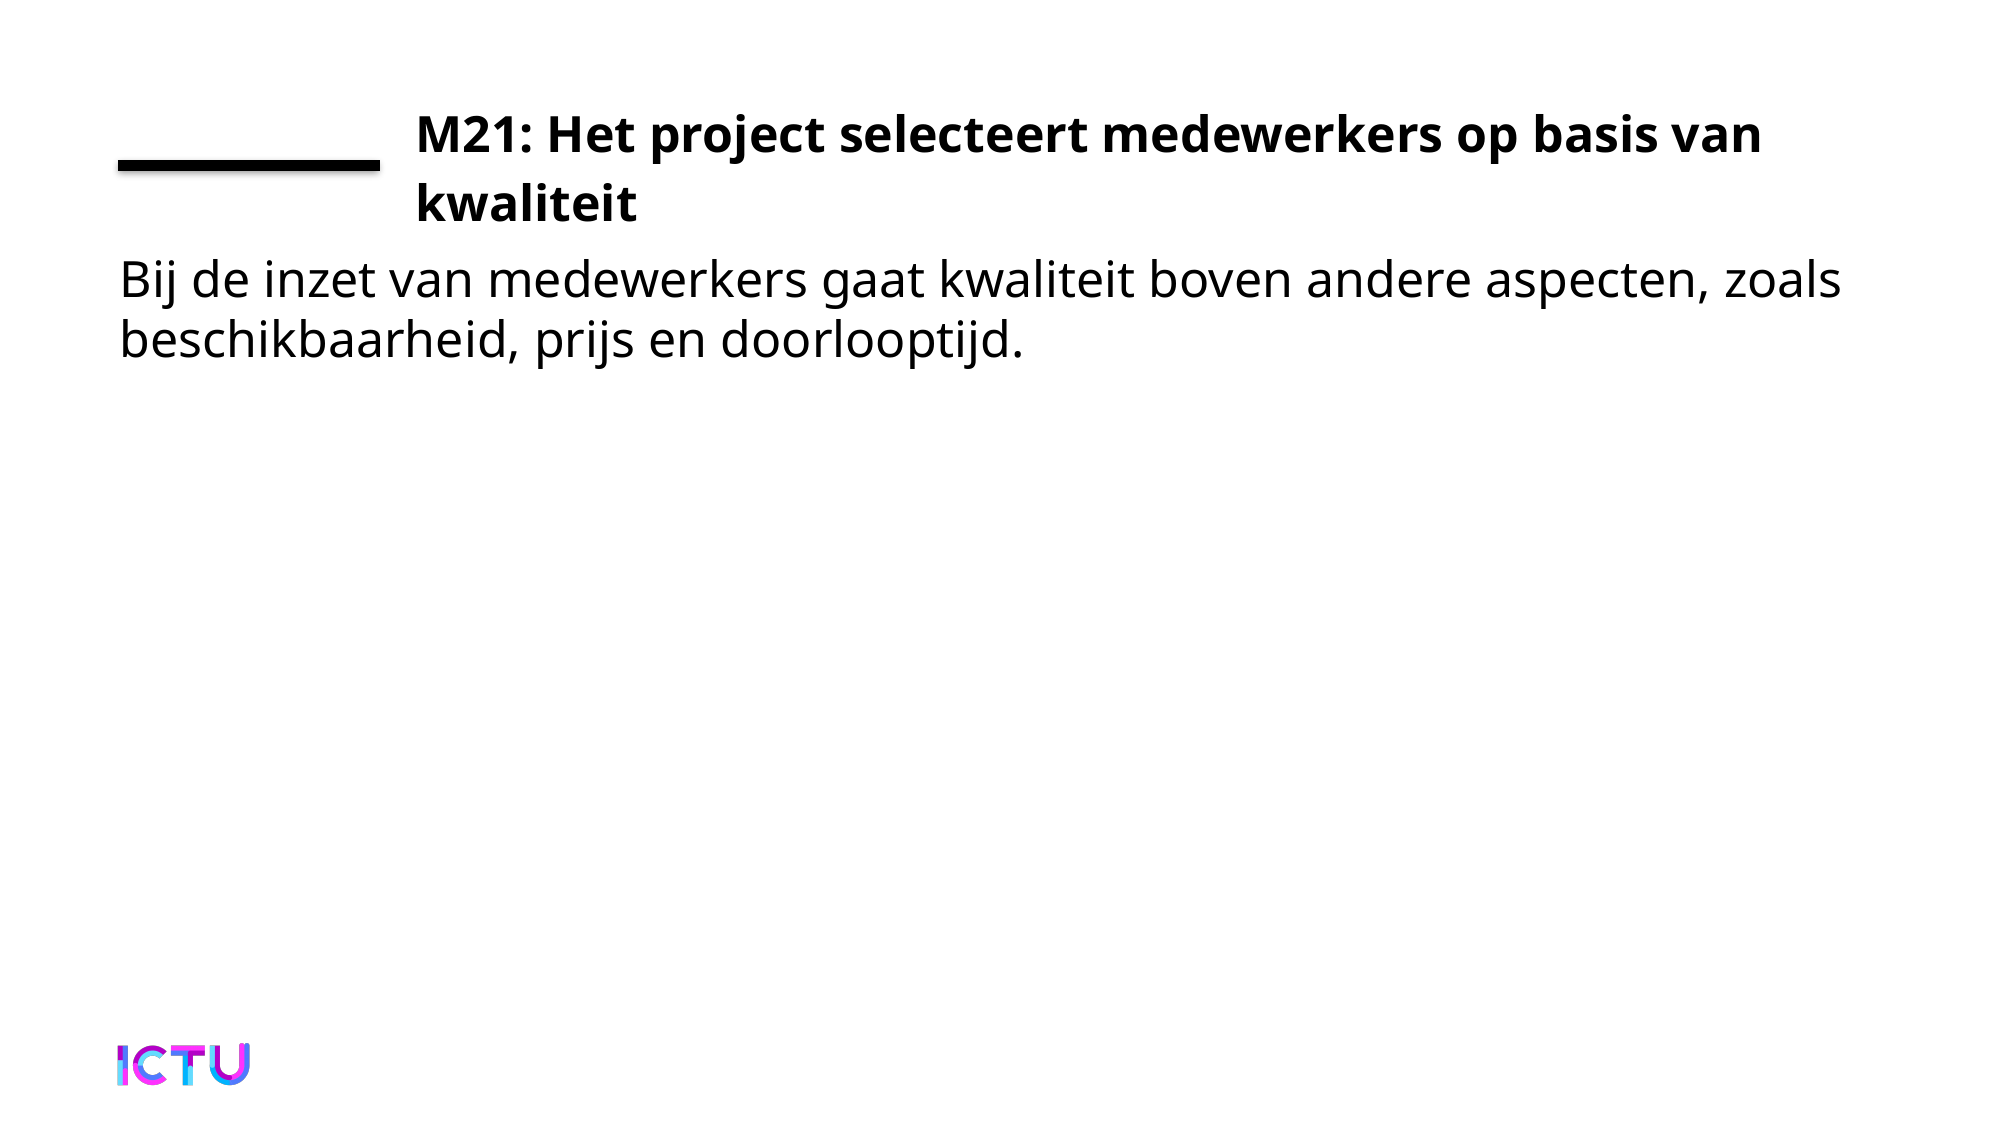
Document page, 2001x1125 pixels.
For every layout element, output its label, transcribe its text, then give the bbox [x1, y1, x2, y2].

picture [78, 1006, 289, 1125]
title M21: Het project selecteert medewerkers op basis van kwaliteit [415, 94, 1916, 212]
text_box Bij de inzet van medewerkers gaat kwaliteit boven andere aspecten, zoals beschikbaarheid, prijs en doorlooptijd. [104, 239, 1905, 375]
